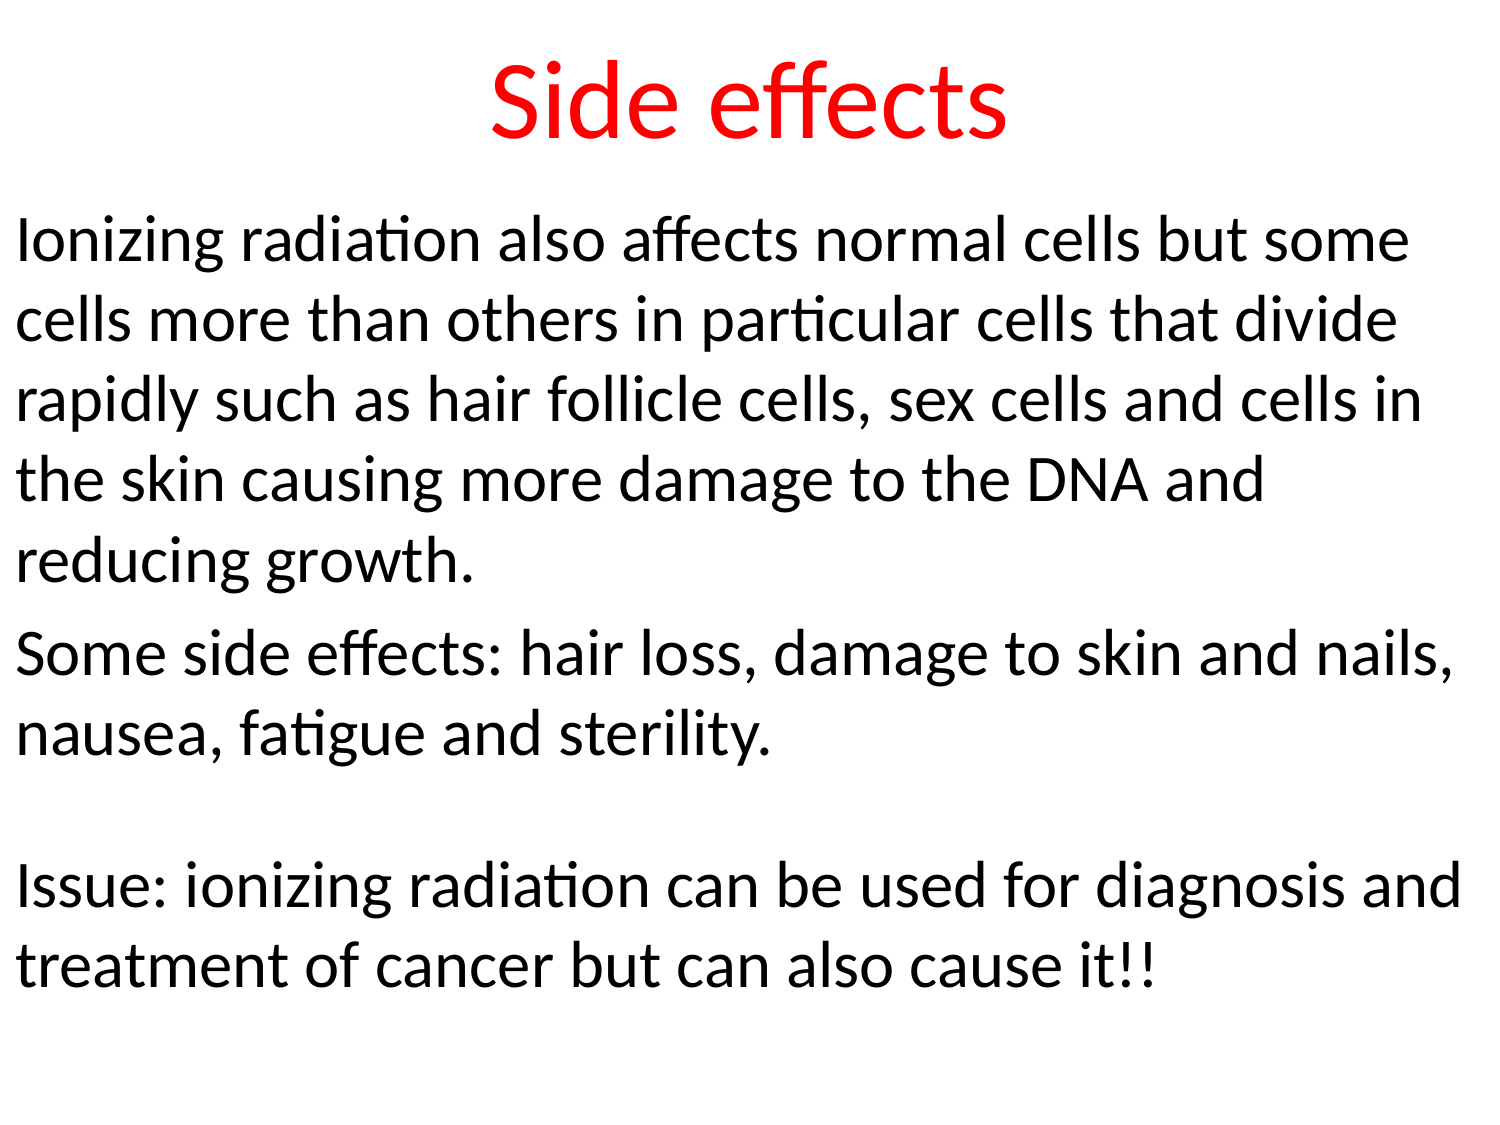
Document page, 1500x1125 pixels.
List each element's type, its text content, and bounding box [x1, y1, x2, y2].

list Ionizing radiation also affects normal cells but some cells more than others in particular cells that divide rapidly such as hair follicle cells, sex cells and cells in the skin causing more damage to the DNA and reducing growth. Some side effects: hair loss, damage to skin and nails, nausea, fatigue and sterility. Issue: ionizing radiation can be used for diagnosis and treatment of cancer but can also cause it!! [0, 187, 1500, 1125]
title Side effects [75, 0, 1425, 187]
